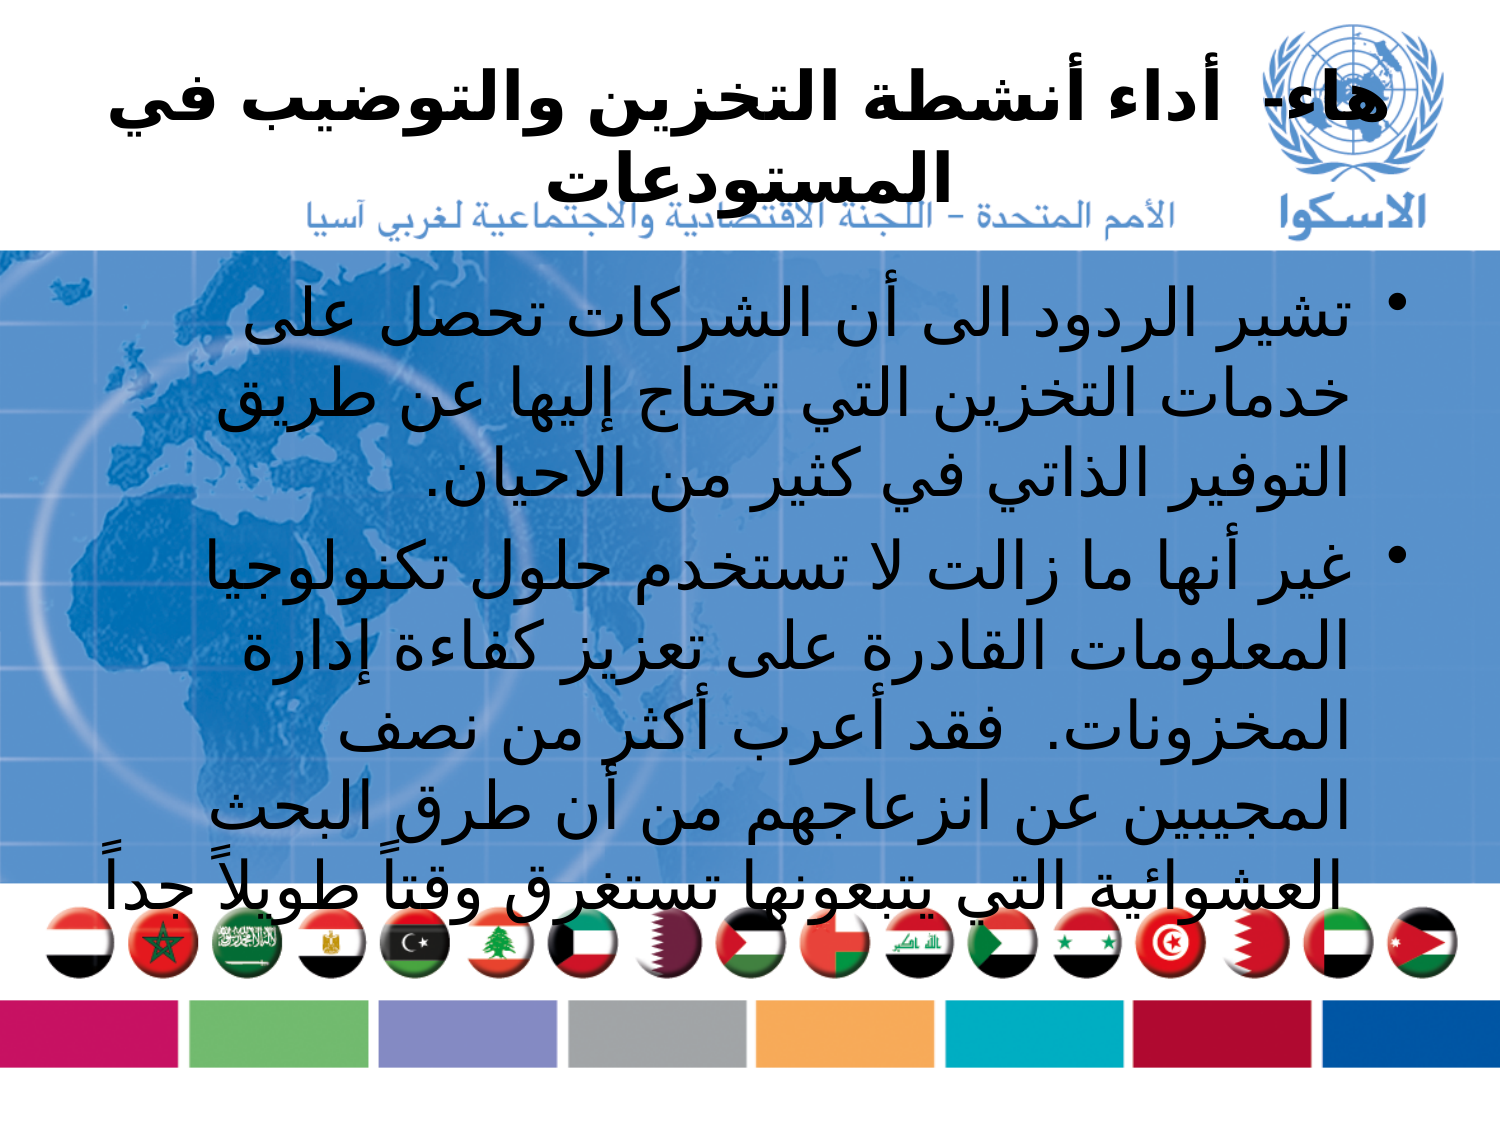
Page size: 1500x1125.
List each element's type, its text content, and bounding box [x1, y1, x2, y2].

list تشير الردود الى أن الشركات تحصل على خدمات التخزين التي تحتاج إليها عن طريق التوفير الذاتي في كثير من الاحيان. غير أنها ما زالت لا تستخدم حلول تكنولوجيا المعلومات القادرة على تعزيز كفاءة إدارة المخزونات. فقد أعرب أكثر من نصف المجيبين عن انزعاجهم من أن طرق البحث العشوائية التي يتبعونها تستغرق وقتاً طويلاً جداً [75, 262, 1425, 1005]
picture [0, 0, 1500, 1125]
title هاء- أداء أنشطة التخزين والتوضيب في المستودعات [75, 45, 1425, 225]
